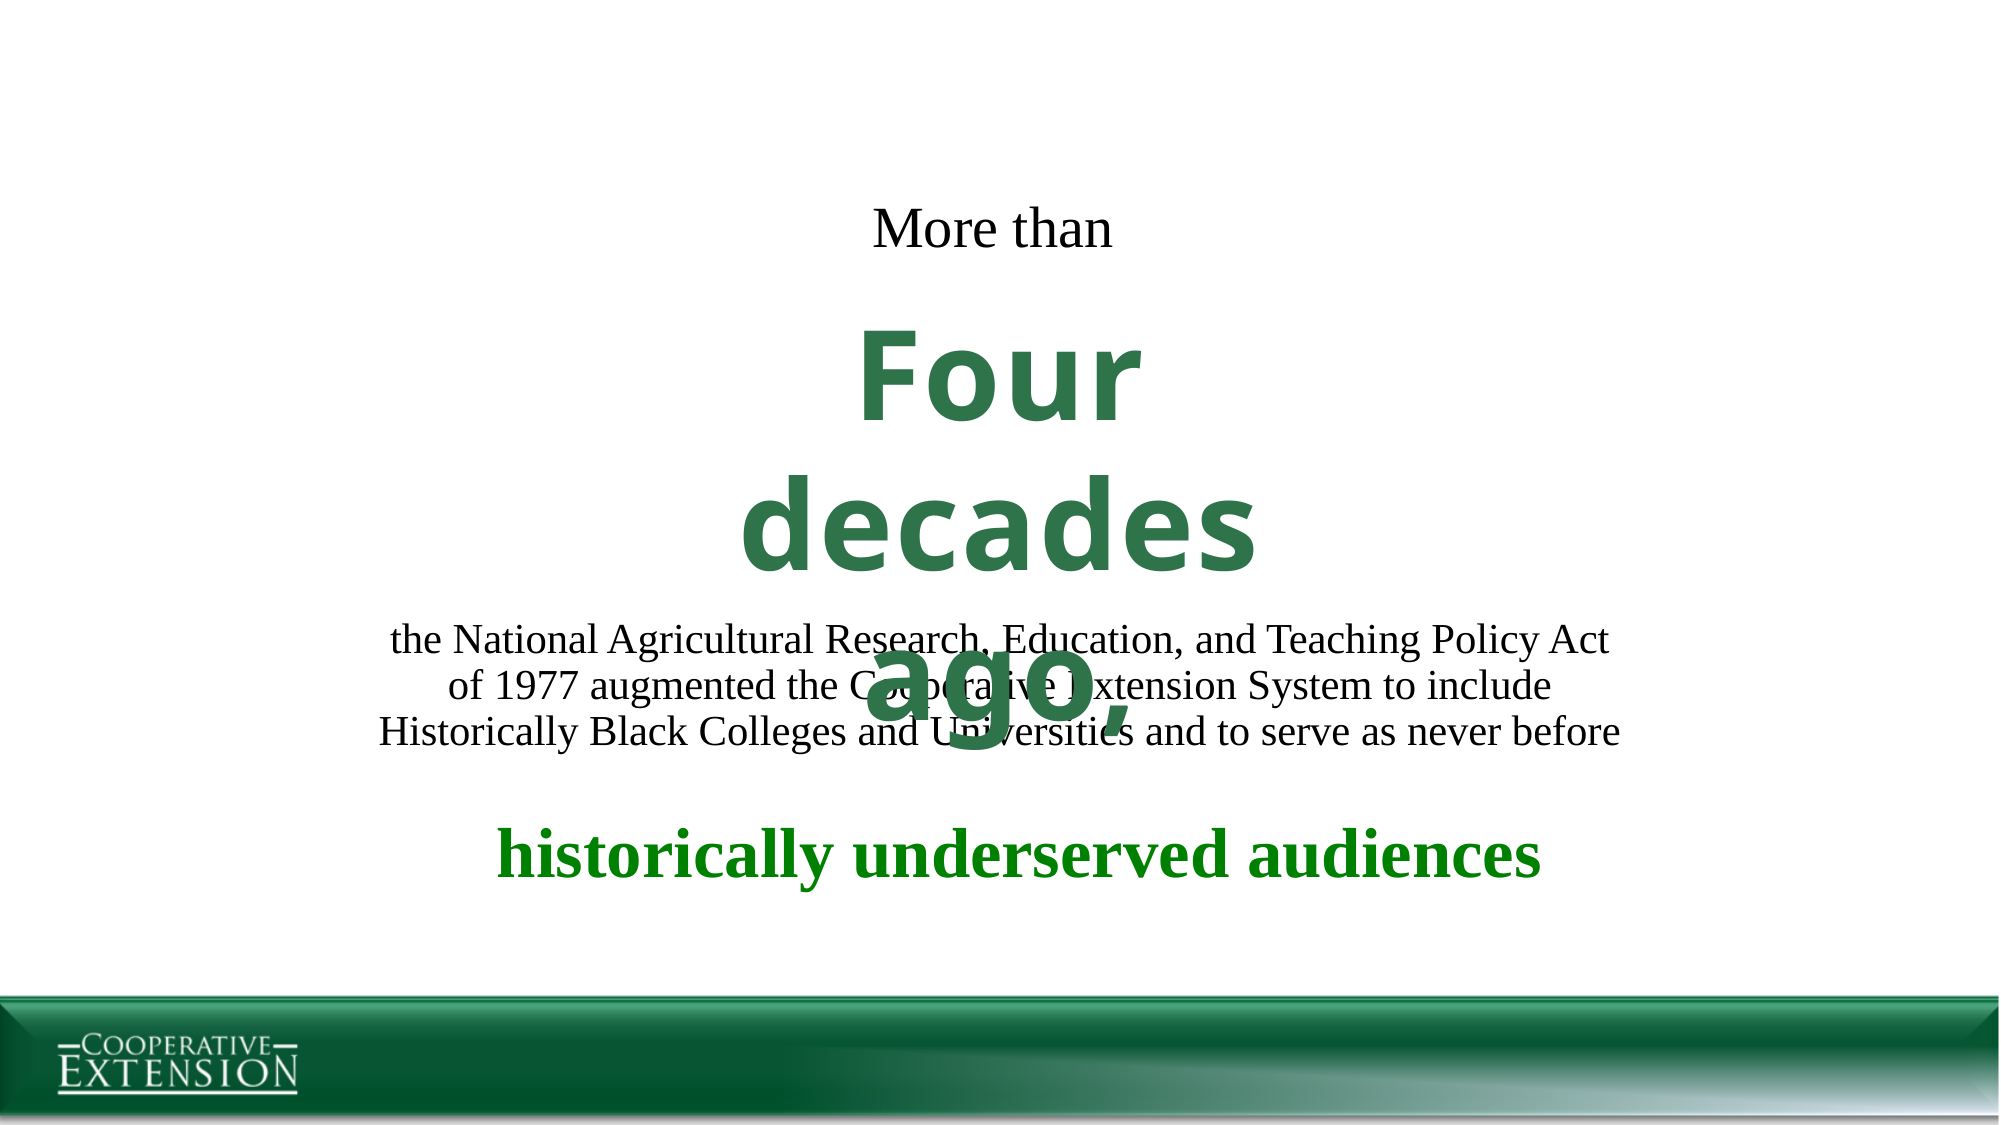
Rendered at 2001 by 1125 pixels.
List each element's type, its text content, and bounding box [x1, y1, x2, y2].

picture [0, 0, 2001, 1125]
text_box historically underserved audiences [435, 799, 1605, 899]
title the National Agricultural Research, Education, and Teaching Policy Act of 1977 augmented the Cooperative Extension System to include Historically Black Colleges and Universities and to serve as never before [362, 608, 1638, 850]
text_box Four decades ago, [573, 288, 1427, 753]
text_box More than [764, 181, 1236, 267]
